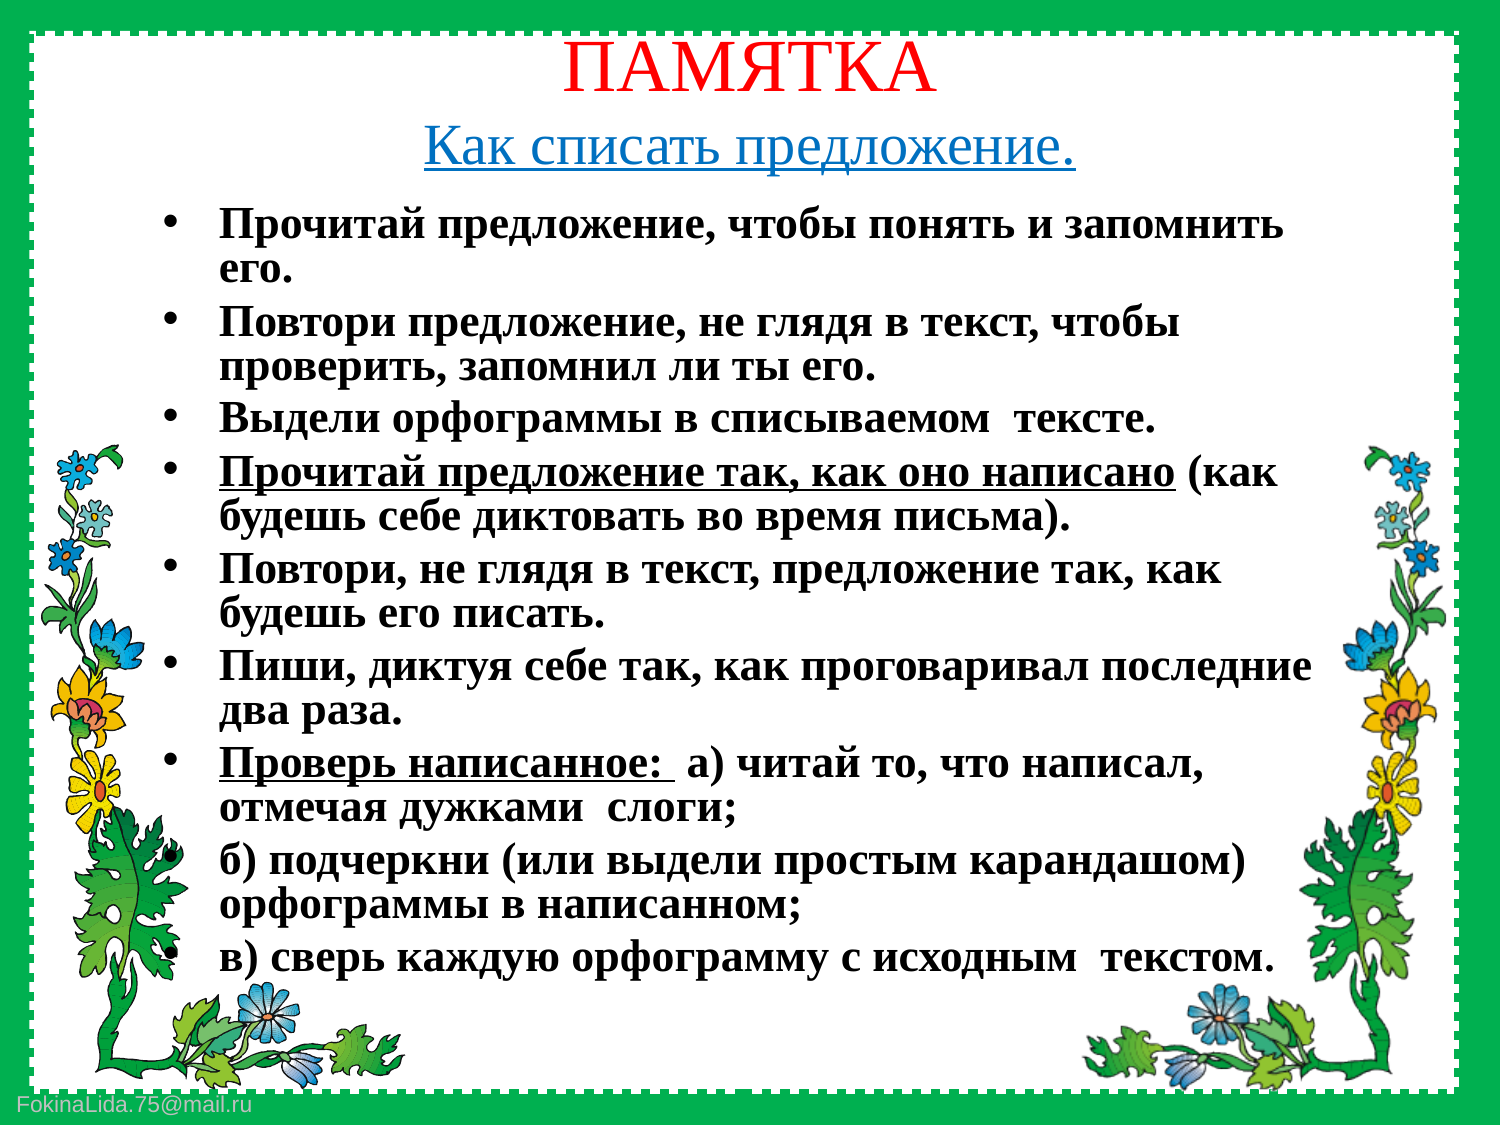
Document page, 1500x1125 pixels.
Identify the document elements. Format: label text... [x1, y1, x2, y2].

picture [1080, 444, 1448, 1093]
title ПАМЯТКА Как списать предложение. [75, 78, 1425, 185]
list Прочитай предложение, чтобы понять и запомнить его. Повтори предложение, не глядя в текст, чтобы проверить, запомнил ли ты его. Выдели орфограммы в списываемом тексте. Прочитай предложение так, как оно написано (как будешь себе диктовать во время письма). Повтори, не глядя в текст, предложение так, как будешь его писать. Пиши, диктуя себе так, как проговаривал последние два раза. Проверь написанное: а) читай то, что написал, отмечая дужками слоги; б) подчеркни (или выдели простым карандашом) орфограммы в написанном; в) сверь каждую орфограмму с исходным текстом. [147, 196, 1376, 1038]
